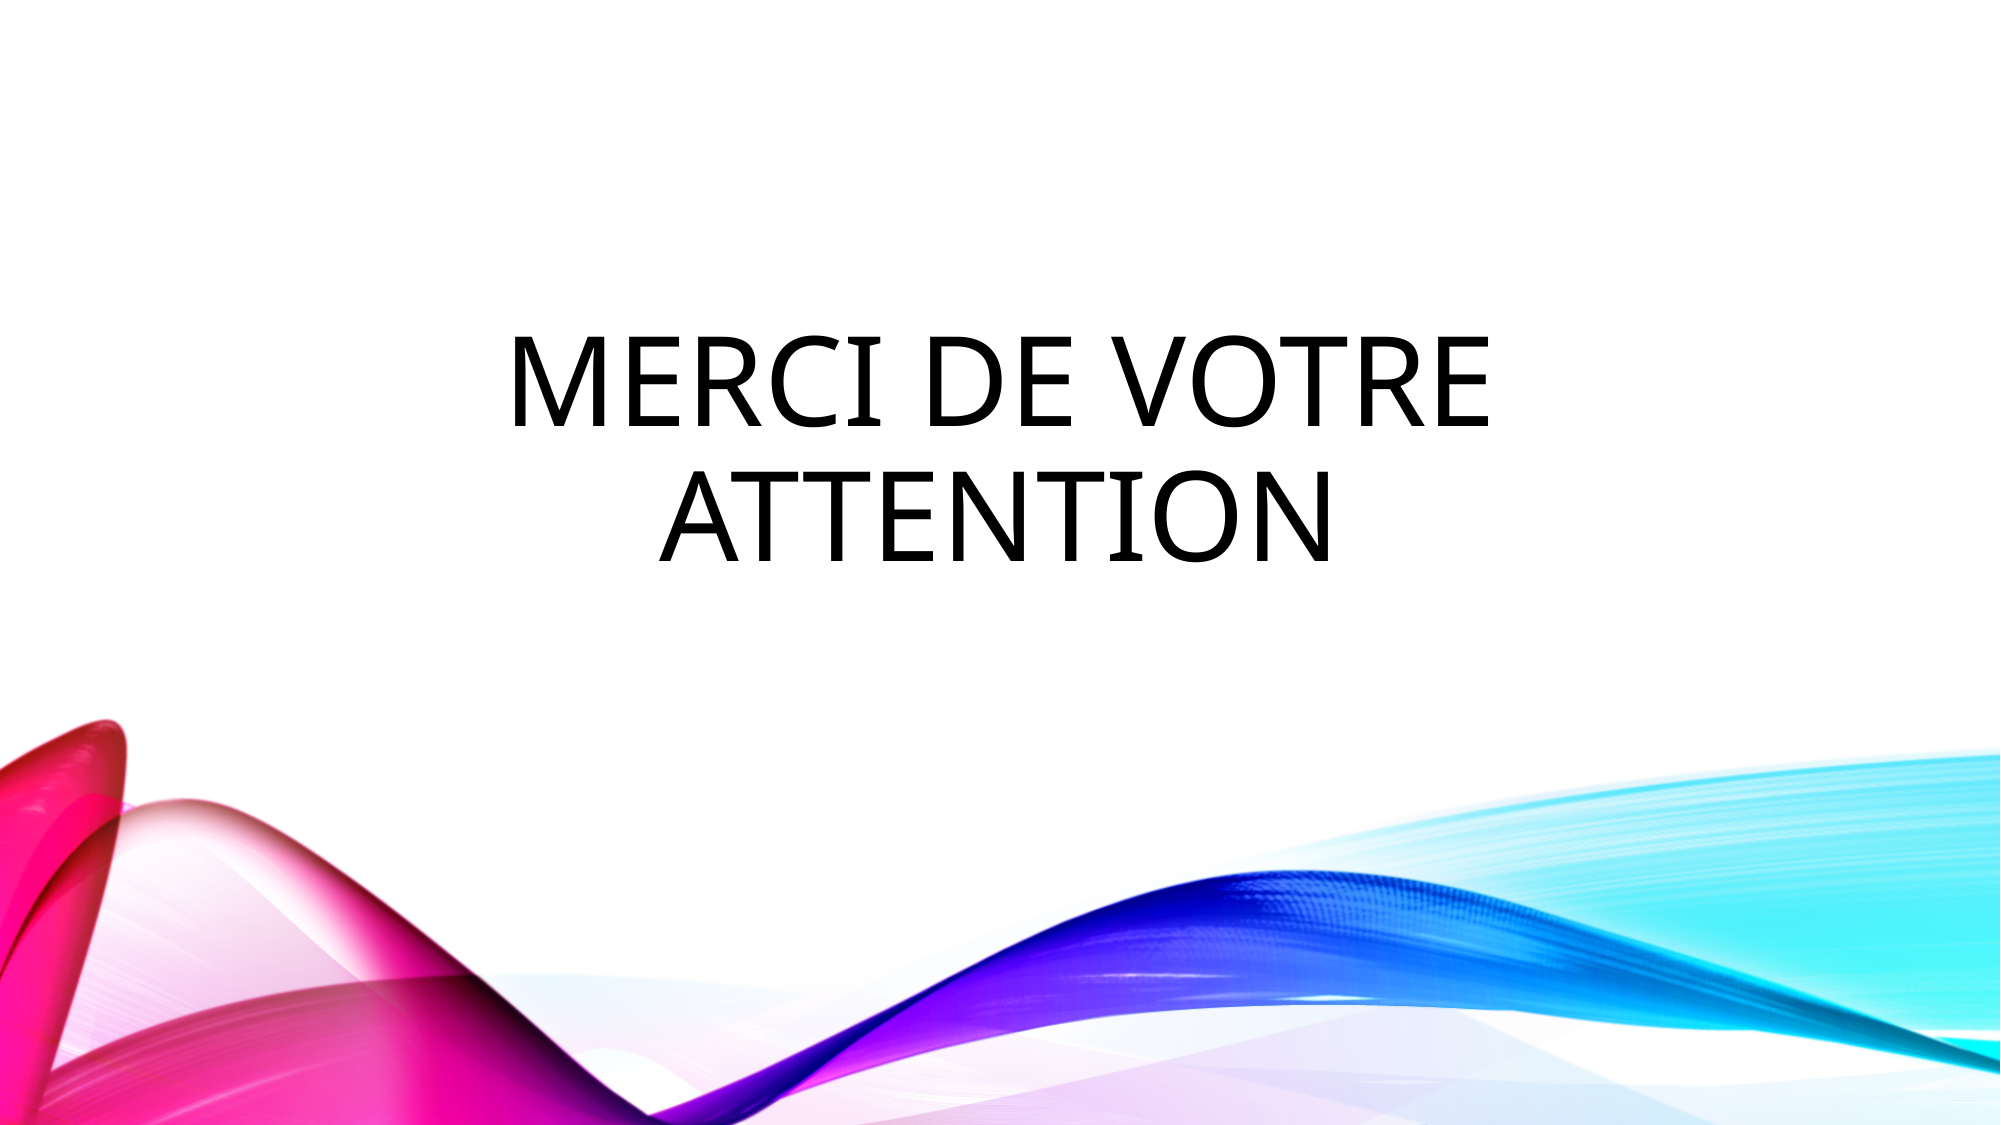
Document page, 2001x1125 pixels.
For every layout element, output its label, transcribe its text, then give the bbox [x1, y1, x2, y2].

picture [0, 717, 2000, 1125]
picture [1795, 1003, 1806, 1008]
title MERCI DE VOTRE ATTENTION [168, 184, 1833, 597]
